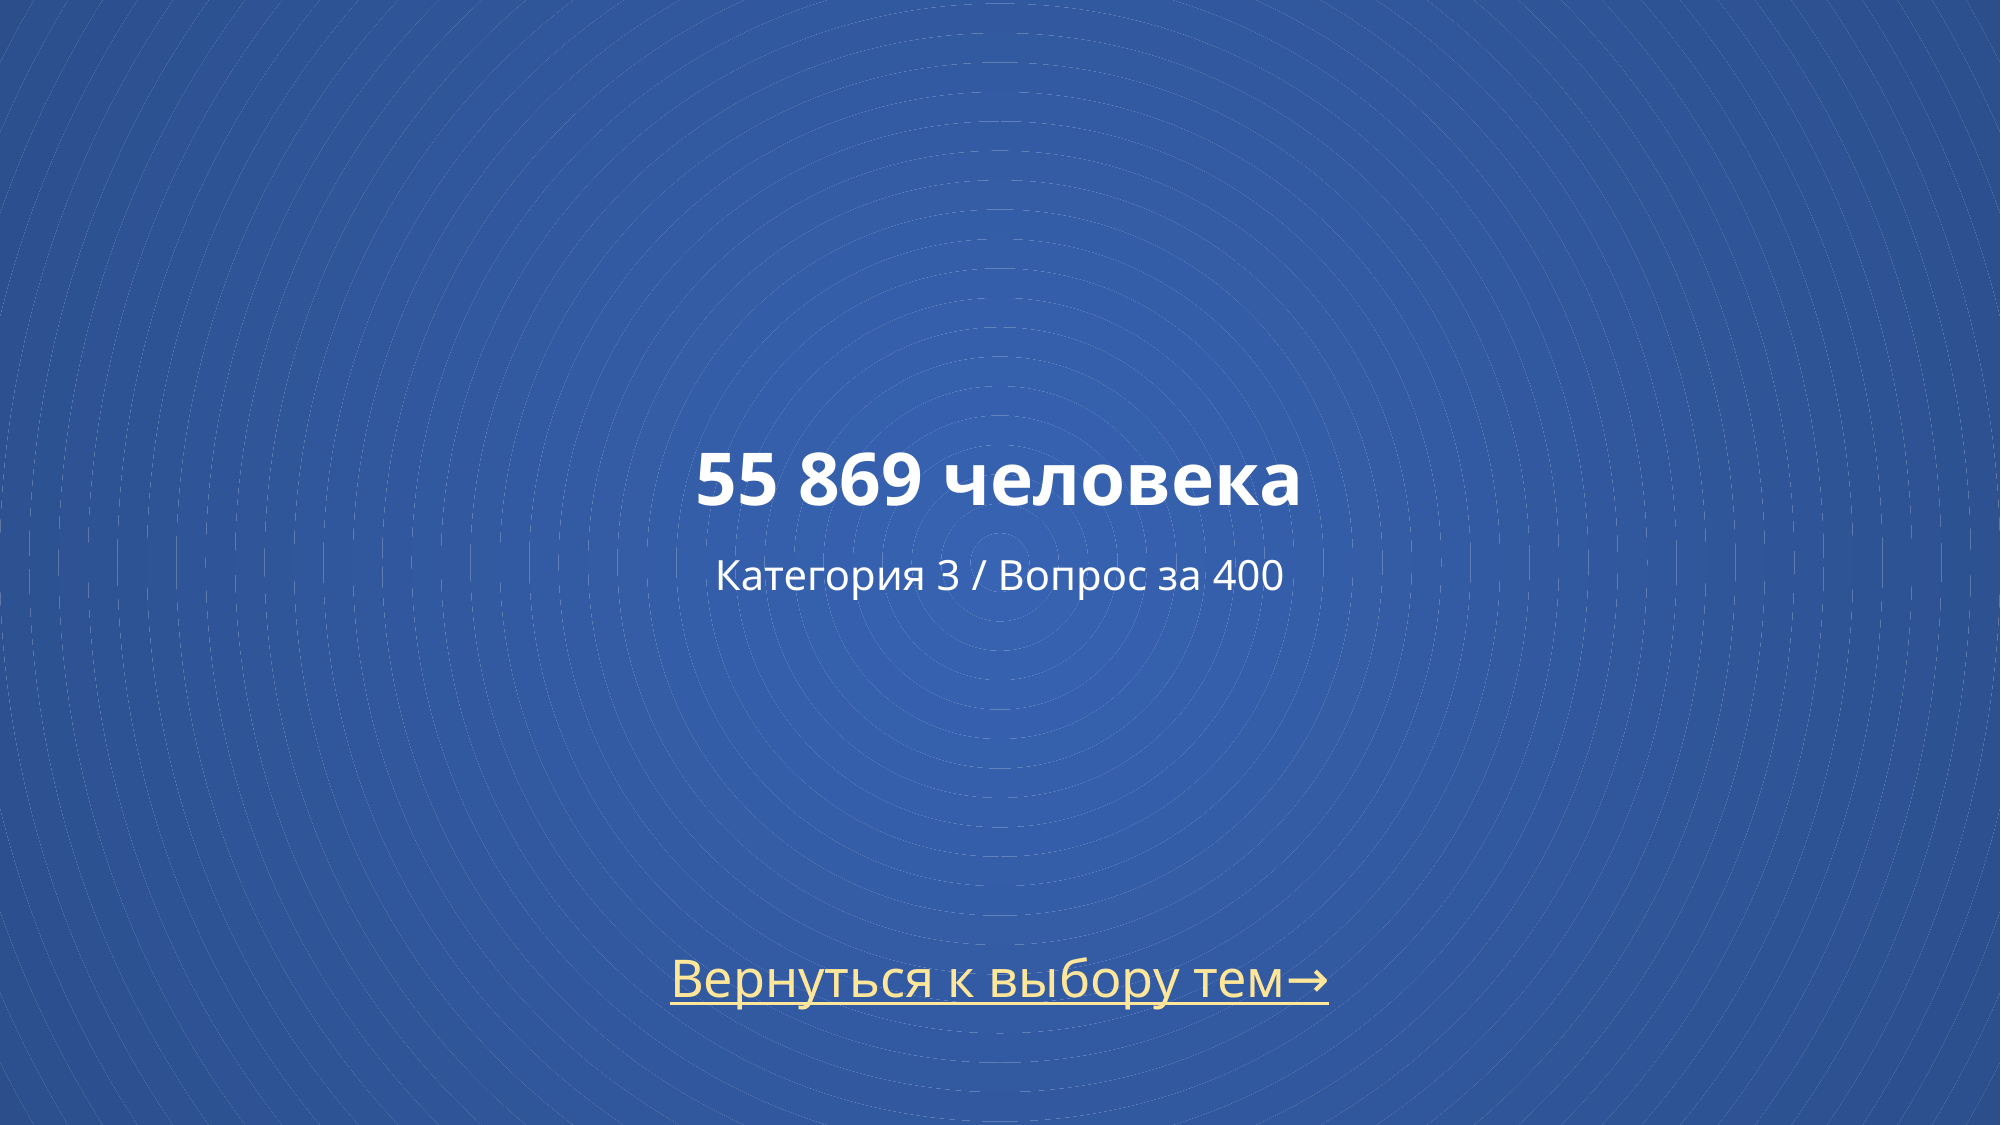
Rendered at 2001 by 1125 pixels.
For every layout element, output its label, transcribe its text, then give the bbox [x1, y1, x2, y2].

text_box Вернуться к выбору тем→ [655, 938, 1345, 1016]
title 55 869 человека Категория 3 / Вопрос за 400 [117, 396, 1883, 646]
